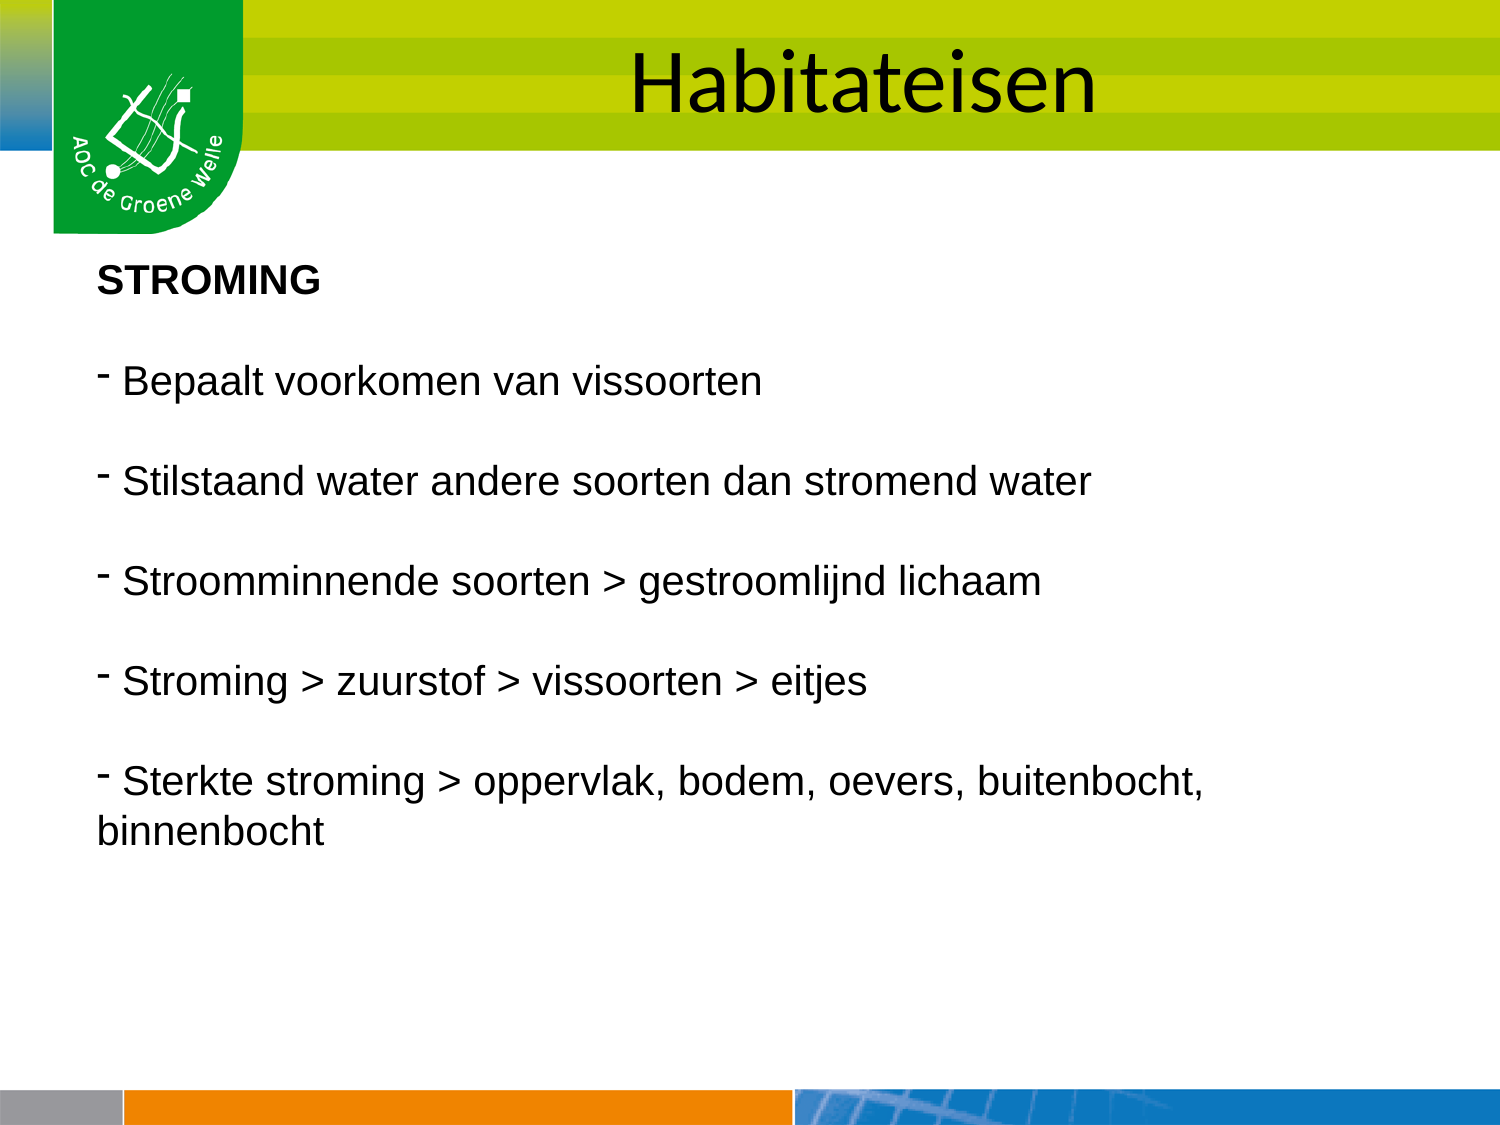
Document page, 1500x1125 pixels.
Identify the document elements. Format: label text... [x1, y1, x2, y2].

text_box Habitateisen [0, 0, 1500, 153]
text_box STROMING Bepaalt voorkomen van vissoorten Stilstaand water andere soorten dan stromend water Stroomminnende soorten > gestroomlijnd lichaam Stroming > zuurstof > vissoorten > eitjes Sterkte stroming > oppervlak, bodem, oevers, buitenbocht, binnenbocht [81, 246, 1407, 962]
picture [0, 153, 1500, 1125]
